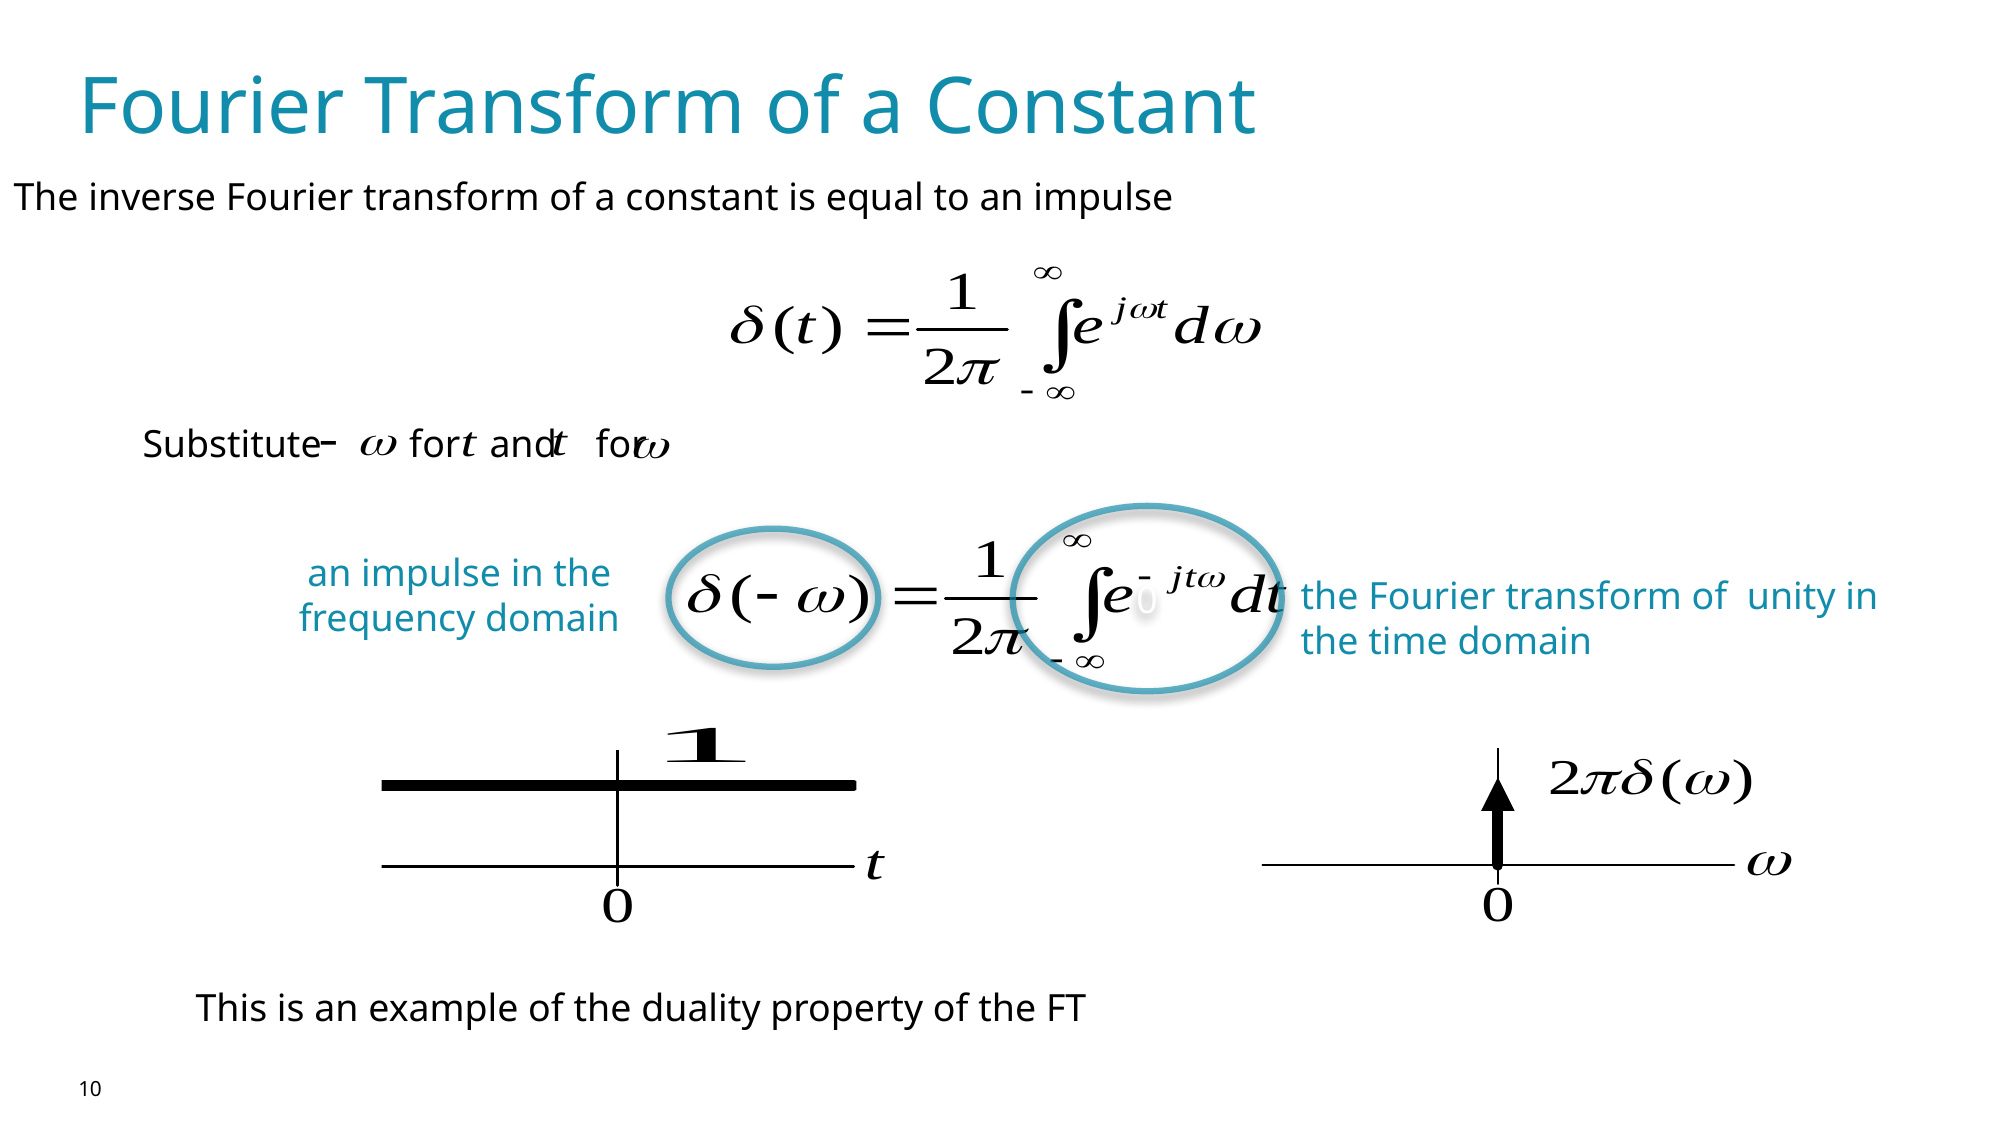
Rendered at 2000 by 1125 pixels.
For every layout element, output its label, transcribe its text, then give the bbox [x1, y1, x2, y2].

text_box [638, 715, 769, 772]
title Fourier Transform of a Constant [78, 55, 1910, 150]
picture [381, 749, 857, 938]
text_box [1736, 841, 1806, 888]
text_box The inverse Fourier transform of a constant is equal to an impulse [0, 165, 1190, 225]
text_box an impulse in the frequency domain [272, 541, 647, 647]
text_box Substitute for and for [127, 412, 702, 473]
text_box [624, 429, 681, 469]
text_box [1537, 747, 1766, 816]
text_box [856, 841, 897, 893]
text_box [310, 427, 410, 467]
text_box 0 [1099, 505, 1195, 511]
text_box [675, 512, 1302, 680]
picture [1261, 747, 1737, 936]
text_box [453, 424, 487, 468]
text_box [544, 424, 578, 467]
text_box This is an example of the duality property of the FT [180, 977, 1103, 1037]
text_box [718, 244, 1273, 411]
text_box the Fourier transform of unity in the time domain [1309, 564, 1894, 669]
